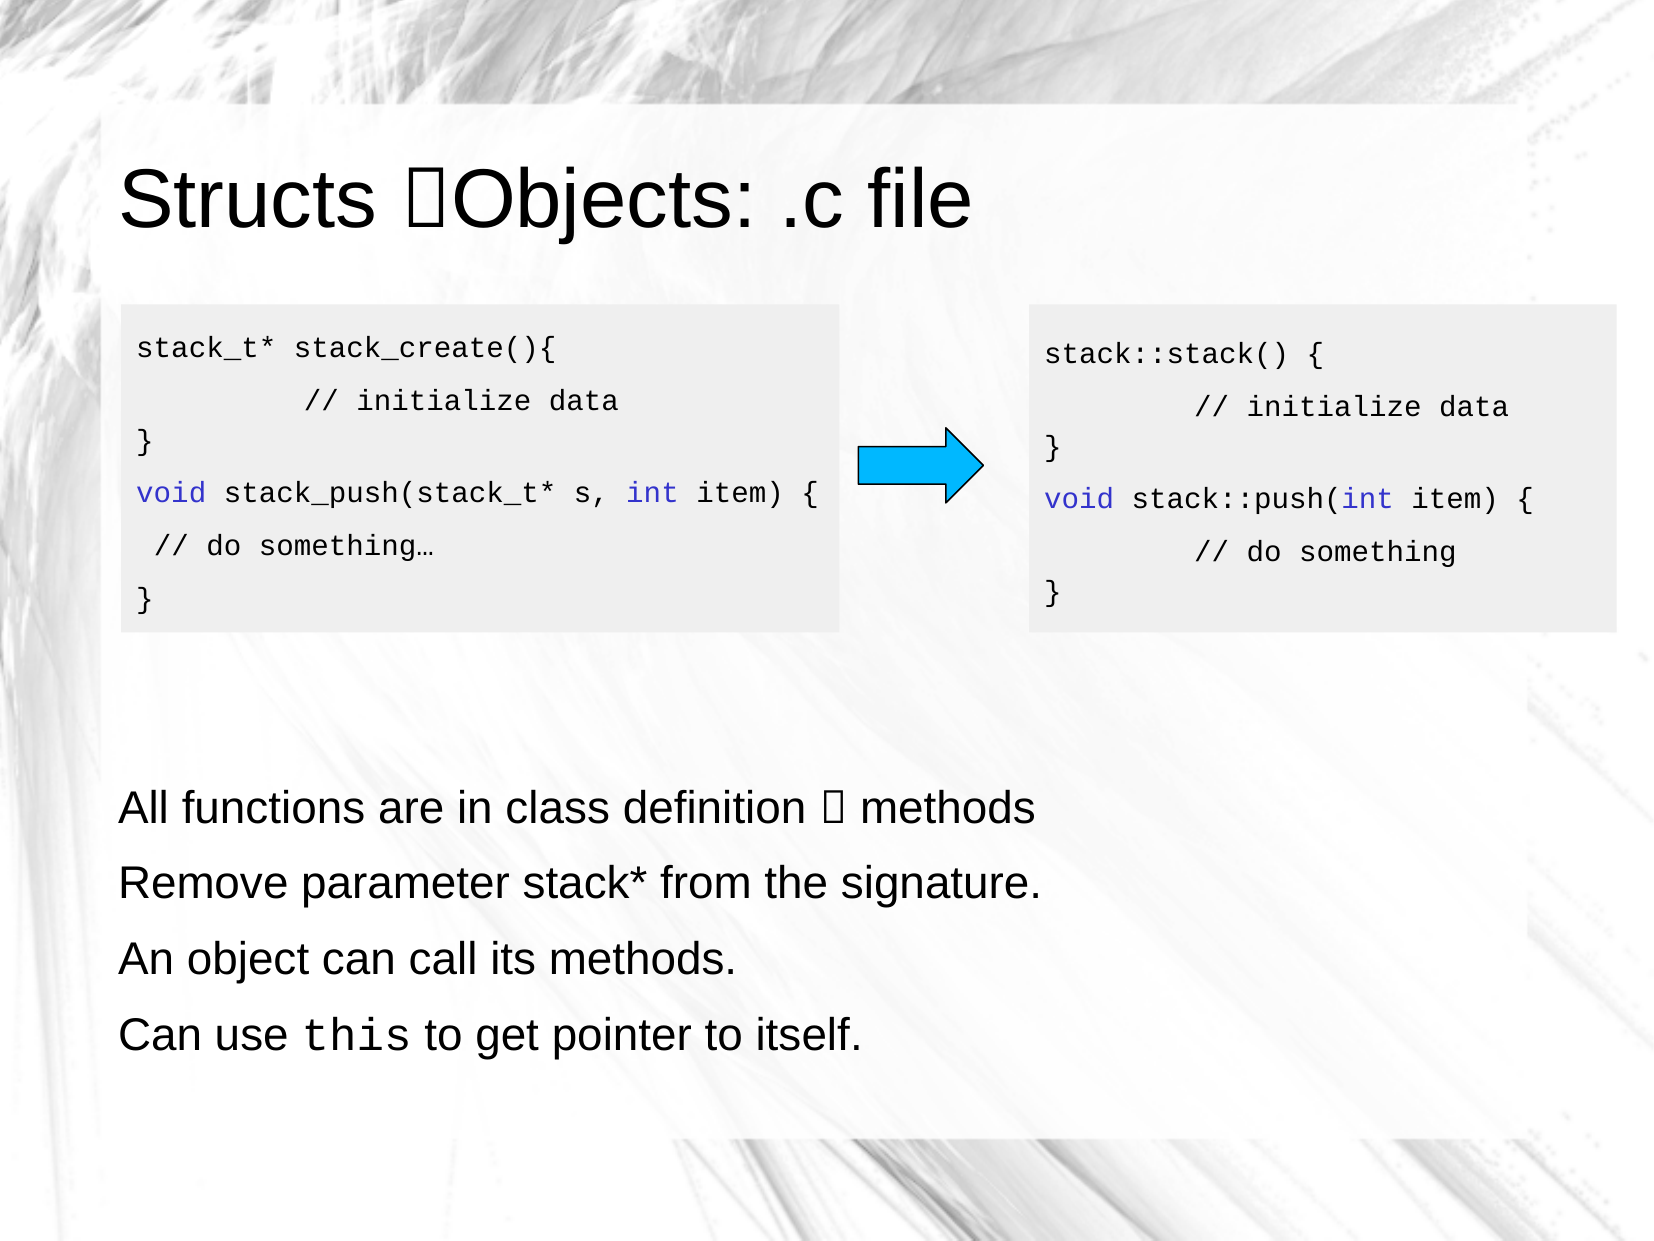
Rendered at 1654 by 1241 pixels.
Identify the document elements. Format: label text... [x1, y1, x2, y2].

text_box stack::stack() { // initialize data } void stack::push(int item) { // do something } [1029, 304, 1617, 633]
text_box [858, 427, 984, 503]
picture [0, 0, 1654, 1241]
title Structs Objects: .c file [118, 93, 1506, 299]
text_box stack_t* stack_create(){ // initialize data } void stack_push(stack_t* s, int item) { // do something… } [121, 304, 840, 633]
list All functions are in class definition  methods Remove parameter stack* from the signature. An object can call its methods. Can use this to get pointer to itself. [118, 319, 1571, 1109]
